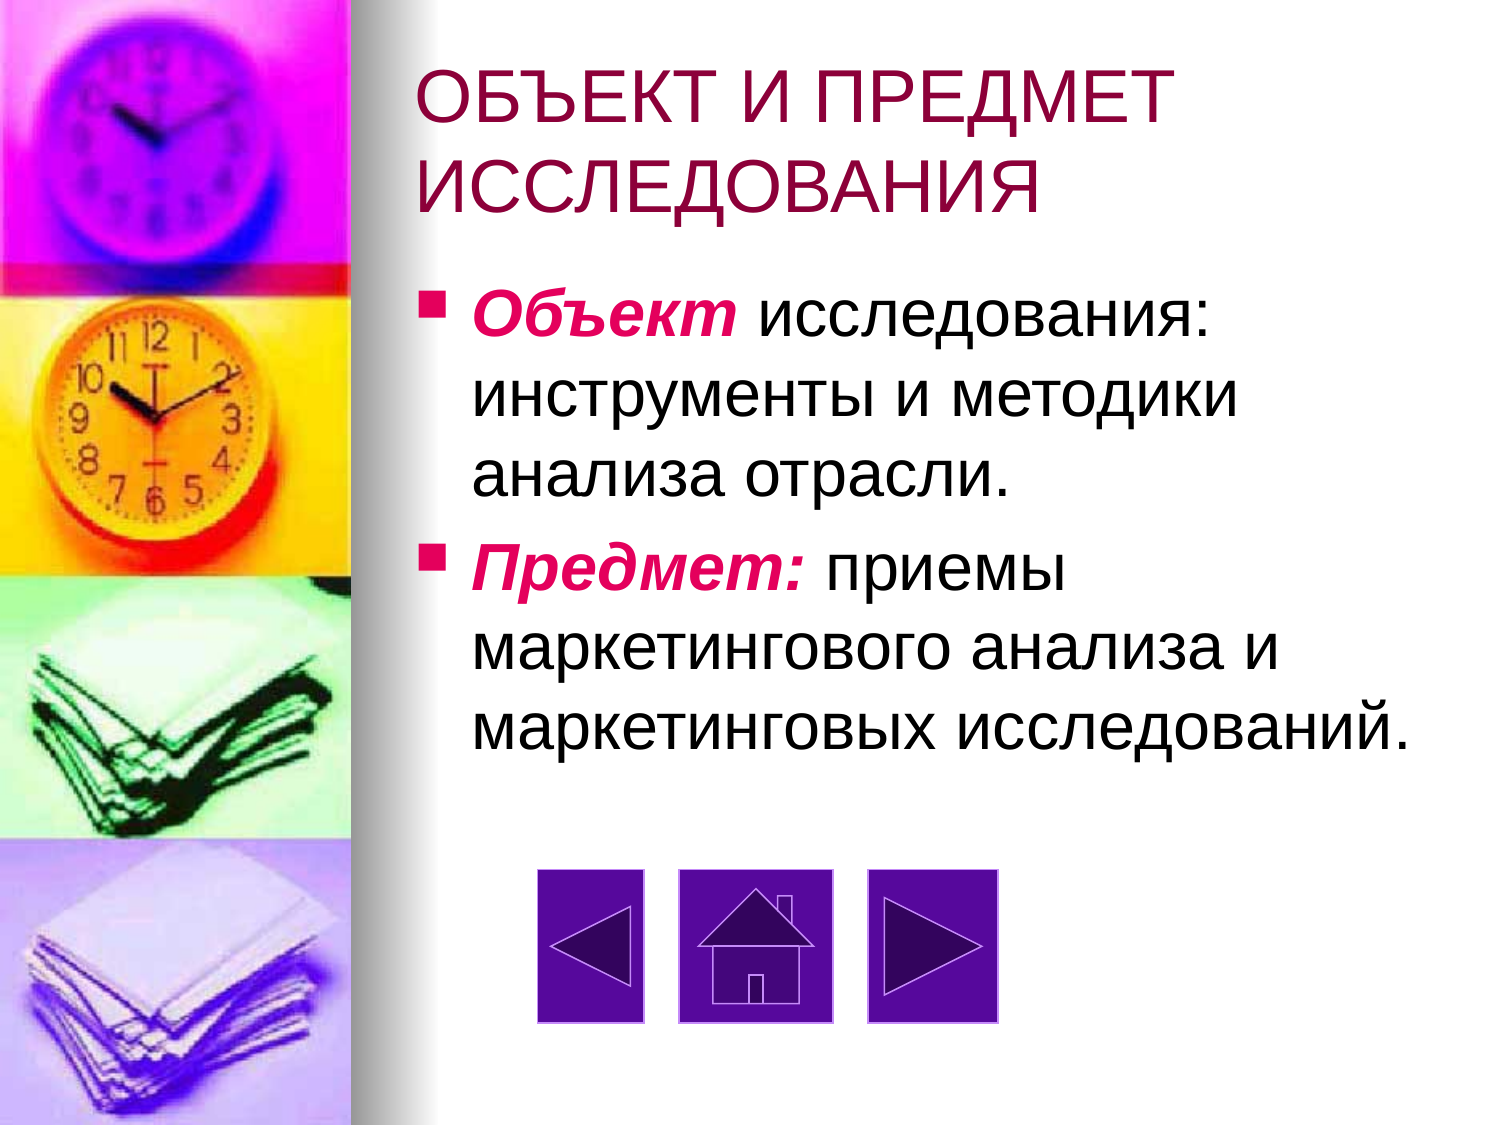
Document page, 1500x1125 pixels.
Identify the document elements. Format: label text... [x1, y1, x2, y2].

text_box [537, 869, 644, 1024]
text_box [868, 869, 999, 1024]
picture [0, 0, 351, 1125]
title ОБЪЕКТ И ПРЕДМЕТ ИССЛЕДОВАНИЯ [399, 37, 1450, 238]
list Объект исследования: инструменты и методики анализа отрасли. Предмет: приемы маркетингового анализа и маркетинговых исследований. [399, 262, 1450, 1000]
text_box [679, 869, 833, 1023]
